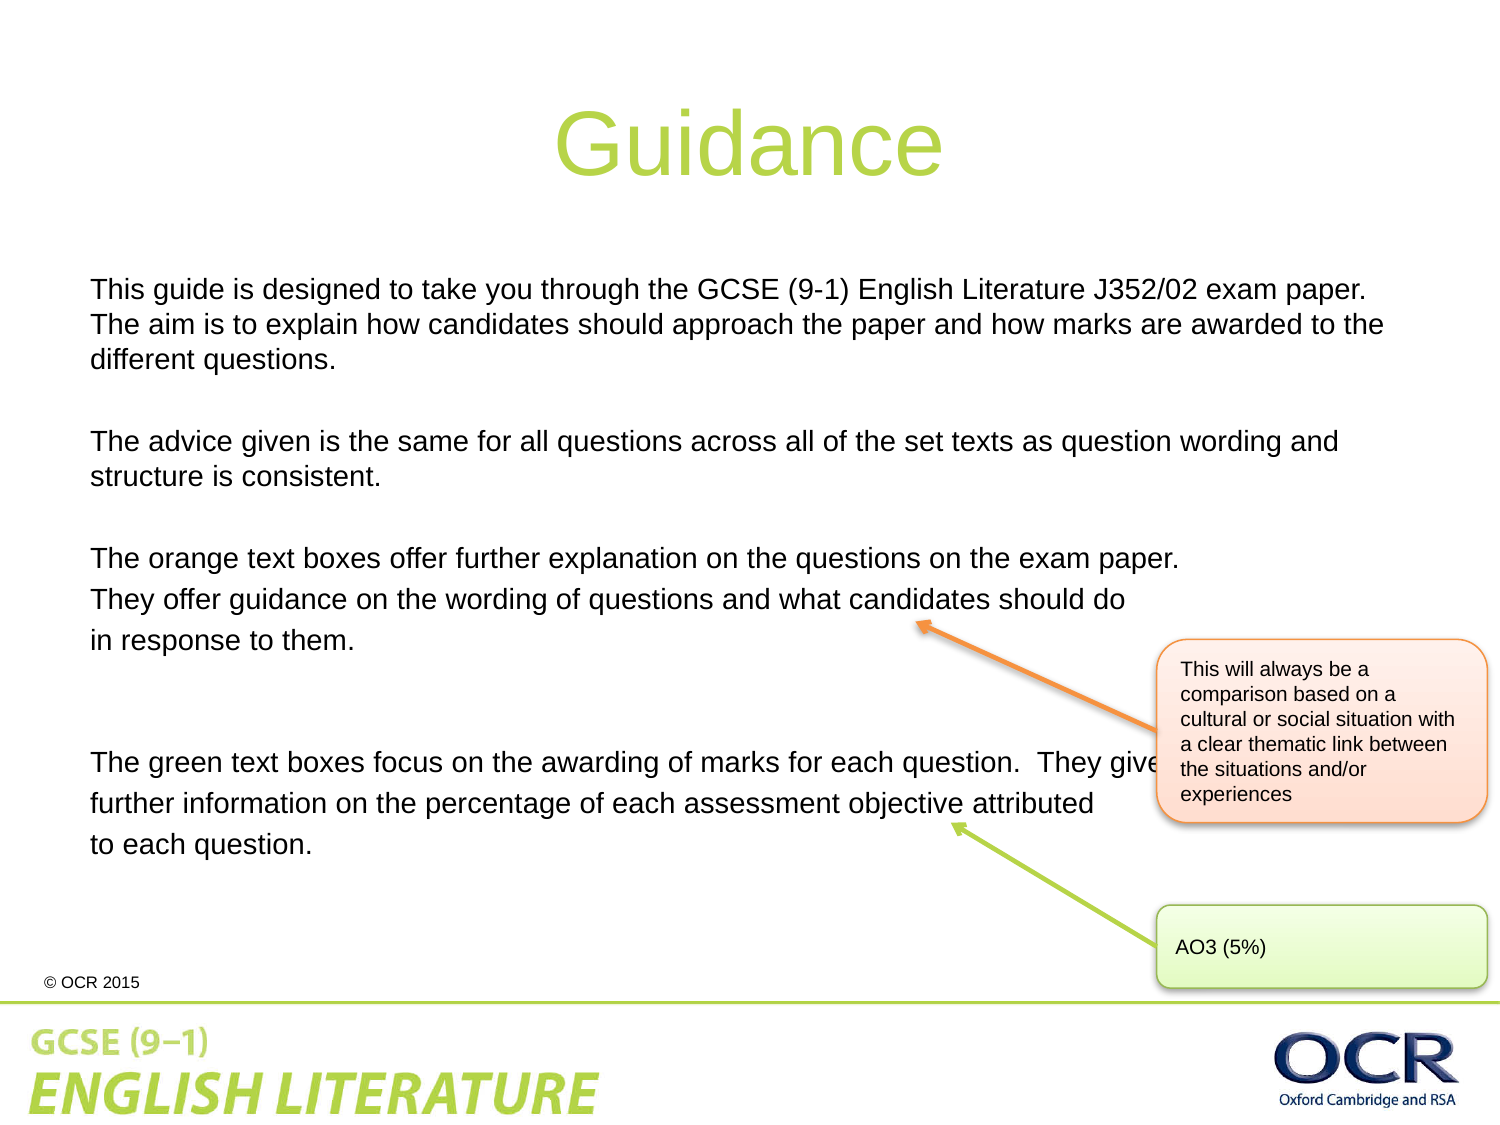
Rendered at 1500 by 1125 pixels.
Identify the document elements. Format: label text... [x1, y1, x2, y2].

text_box AO3 (5%) [1155, 904, 1489, 989]
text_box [950, 822, 1157, 947]
title Guidance [75, 45, 1425, 233]
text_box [915, 621, 1157, 732]
text_box This will always be a comparison based on a cultural or social situation with a clear thematic link between the situations and/or experiences [1155, 638, 1489, 824]
list This guide is designed to take you through the GCSE (9-1) English Literature J352/02 exam paper. The aim is to explain how candidates should approach the paper and how marks are awarded to the different questions. The advice given is the same for all questions across all of the set texts as question wording and structure is consistent. The orange text boxes offer further explanation on the questions on the exam paper. They offer guidance on the wording of questions and what candidates should do in response to them. The green text boxes focus on the awarding of marks for each question. They give further information on the percentage of each assessment objective attributed to each question. [75, 262, 1425, 1005]
picture [0, 1001, 1500, 1125]
